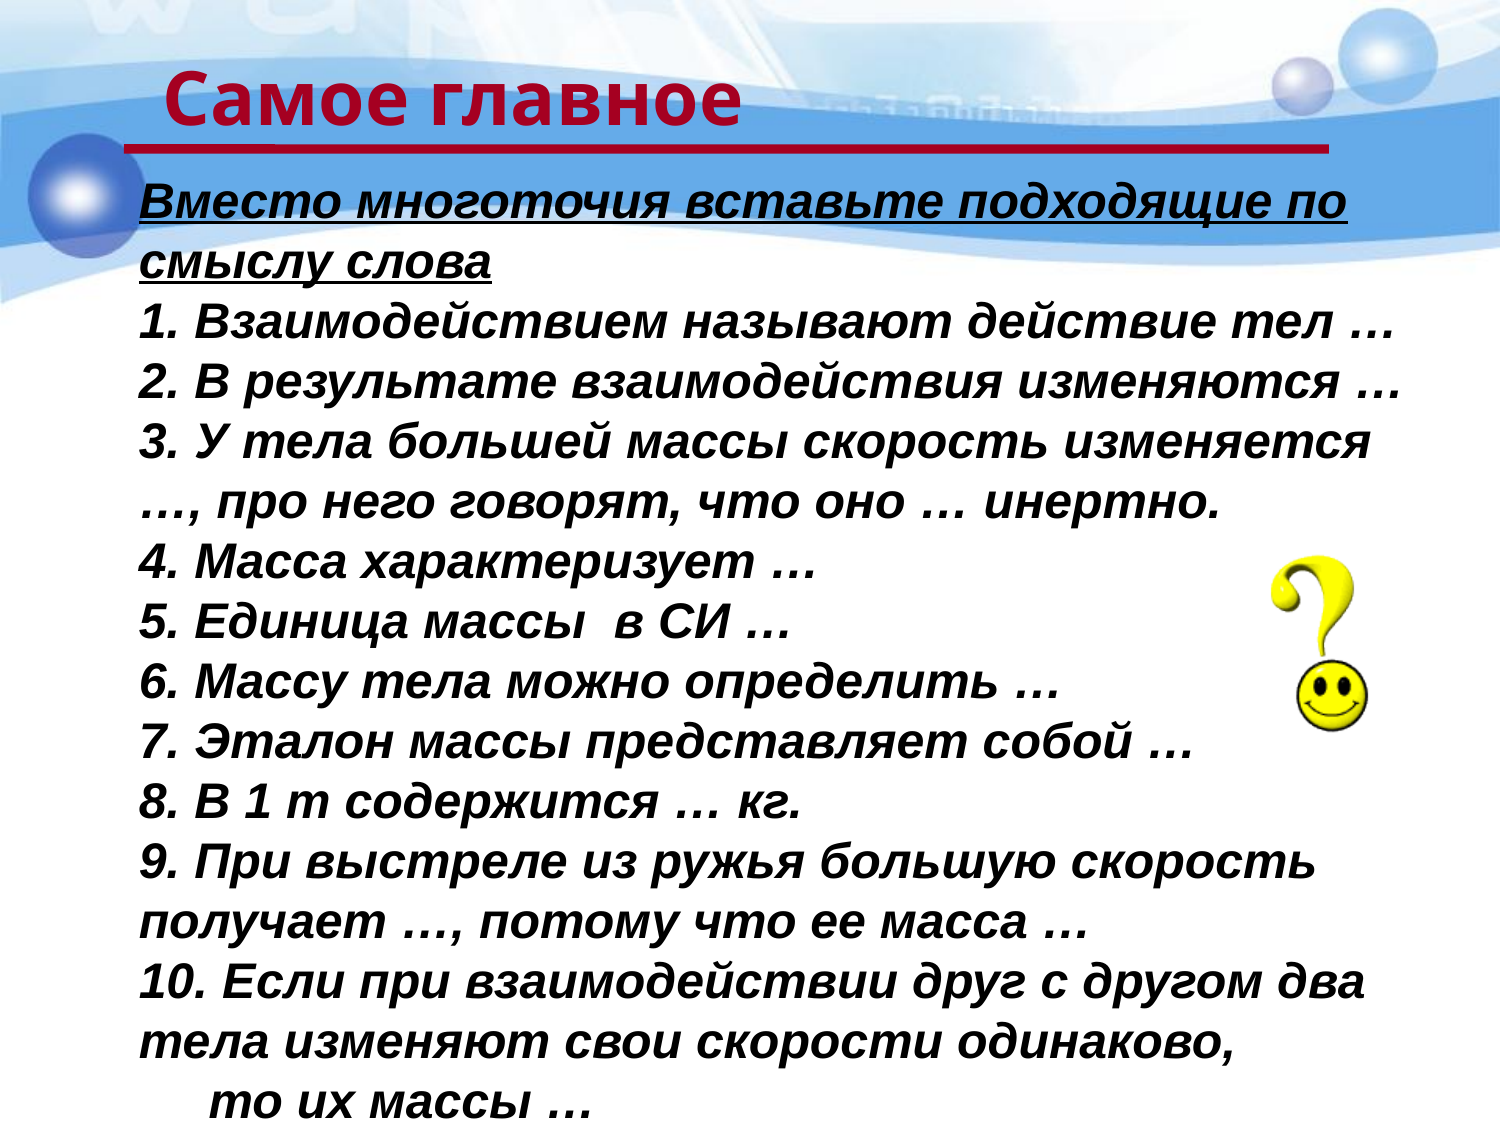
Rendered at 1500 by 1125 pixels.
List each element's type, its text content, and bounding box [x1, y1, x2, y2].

text_box Самое главное [147, 54, 620, 138]
picture [1245, 550, 1422, 736]
text_box Вместо многоточия вставьте подходящие по смыслу слова 1. Взаимодействием называют действие тел … 2. В результате взаимодействия изменяются … 3. У тела большей массы скорость изменяется …, про него говорят, что оно … инертно. 4. Масса характеризует … 5. Единица массы в СИ … 6. Массу тела можно определить … 7. Эталон массы представляет собой … 8. В 1 т содержится … кг. 9. При выстреле из ружья большую скорость получает …, потому что ее масса … 10. Если при взаимодействии друг с другом два тела изменяют свои скорости одинаково, то их массы … [123, 160, 1459, 1125]
picture [0, 0, 1500, 1125]
